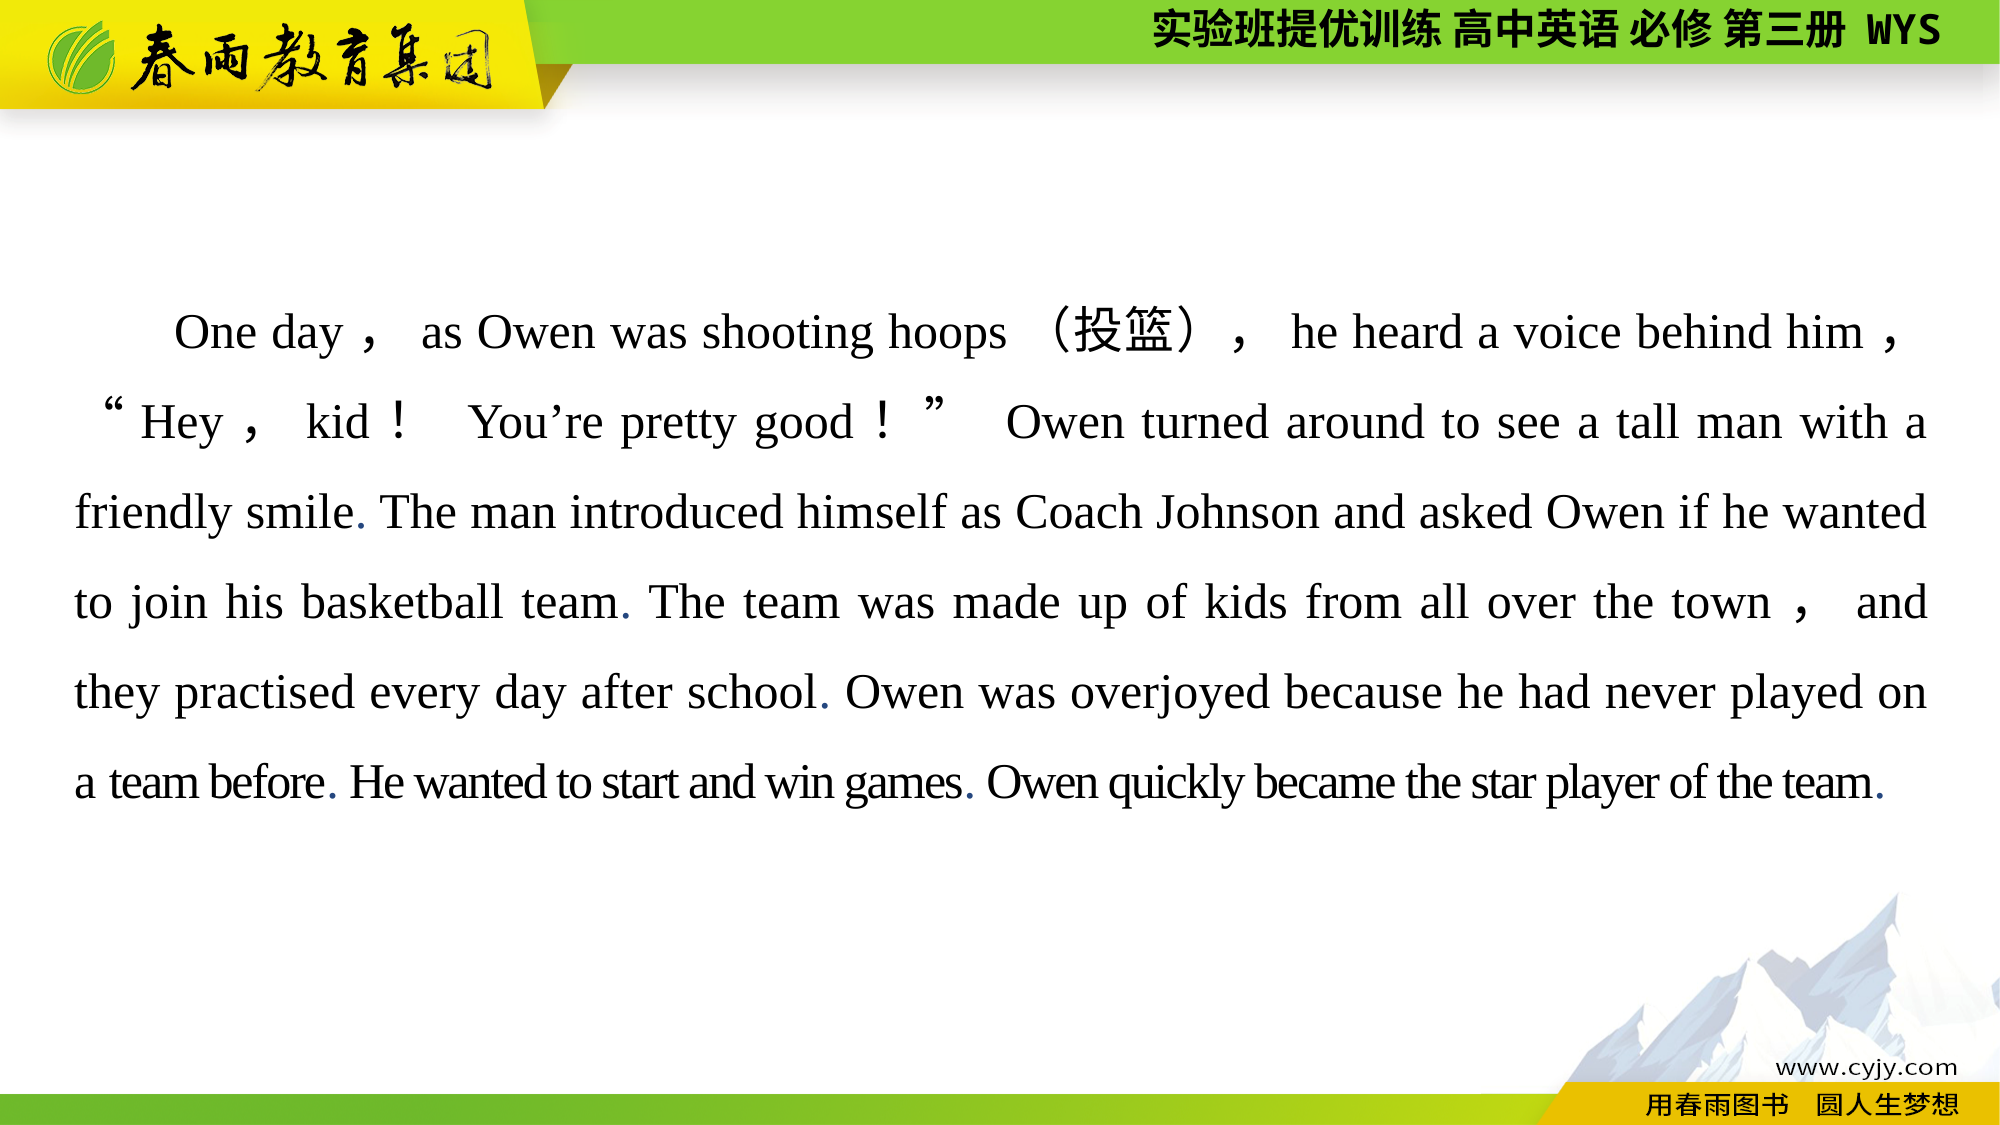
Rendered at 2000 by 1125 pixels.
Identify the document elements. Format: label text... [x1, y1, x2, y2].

list One day，as Owen was shooting hoops（投篮），he heard a voice behind him，“Hey，kid！ You’re pretty good！” Owen turned around to see a tall man with a friendly smile. The man introduced himself as Coach Johnson and asked Owen if he wanted to join his basketball team. The team was made up of kids from all over the town，and they practised every day after school. Owen was overjoyed because he had never played on a team before. He wanted to start and win games. Owen quickly became the star player of the team. [59, 261, 1944, 811]
picture [0, 0, 2000, 1125]
